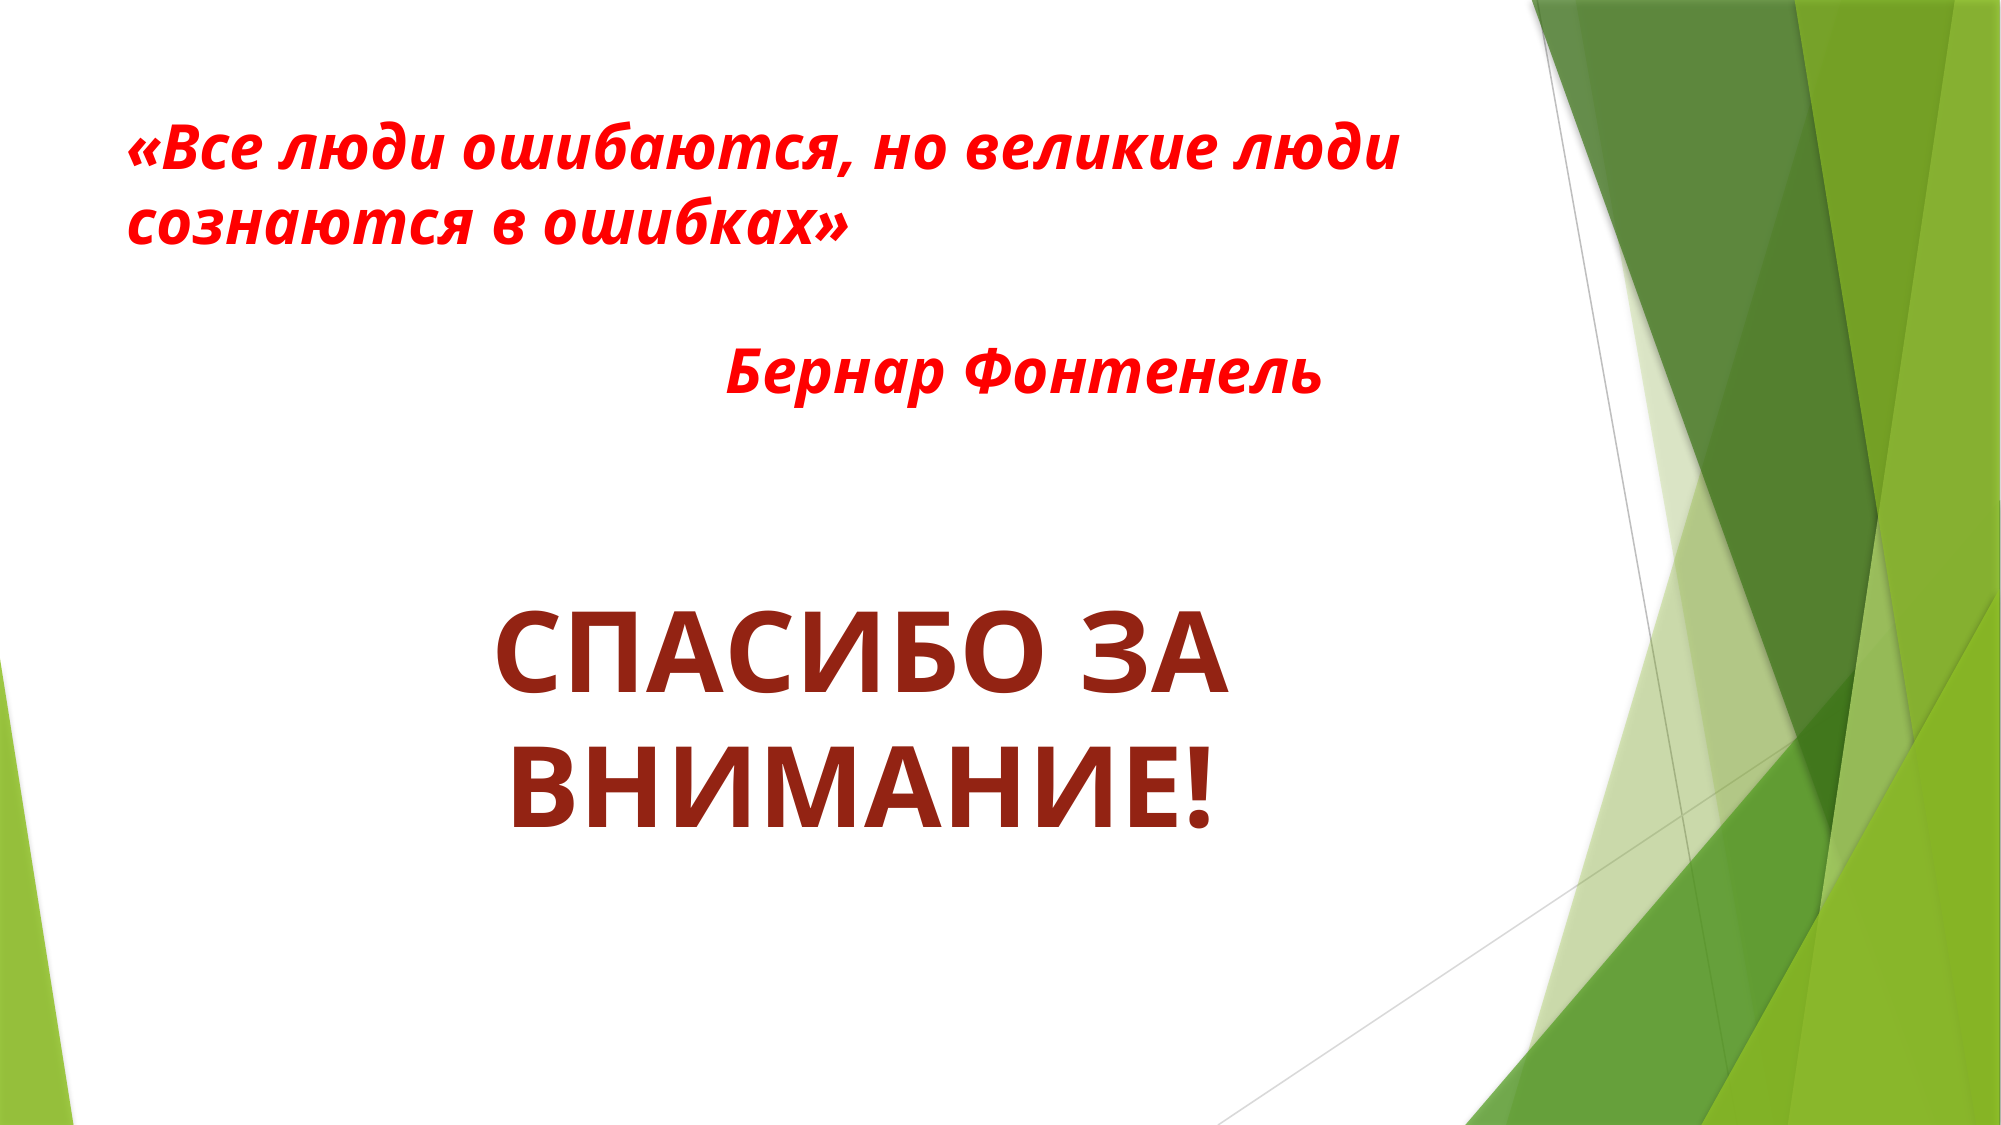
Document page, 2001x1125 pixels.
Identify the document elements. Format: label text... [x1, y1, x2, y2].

text_box СПАСИБО ЗА ВНИМАНИЕ! [116, 572, 1605, 857]
title «Все люди ошибаются, но великие люди сознаются в ошибках» Бернар Фонтенель [111, 99, 1605, 417]
